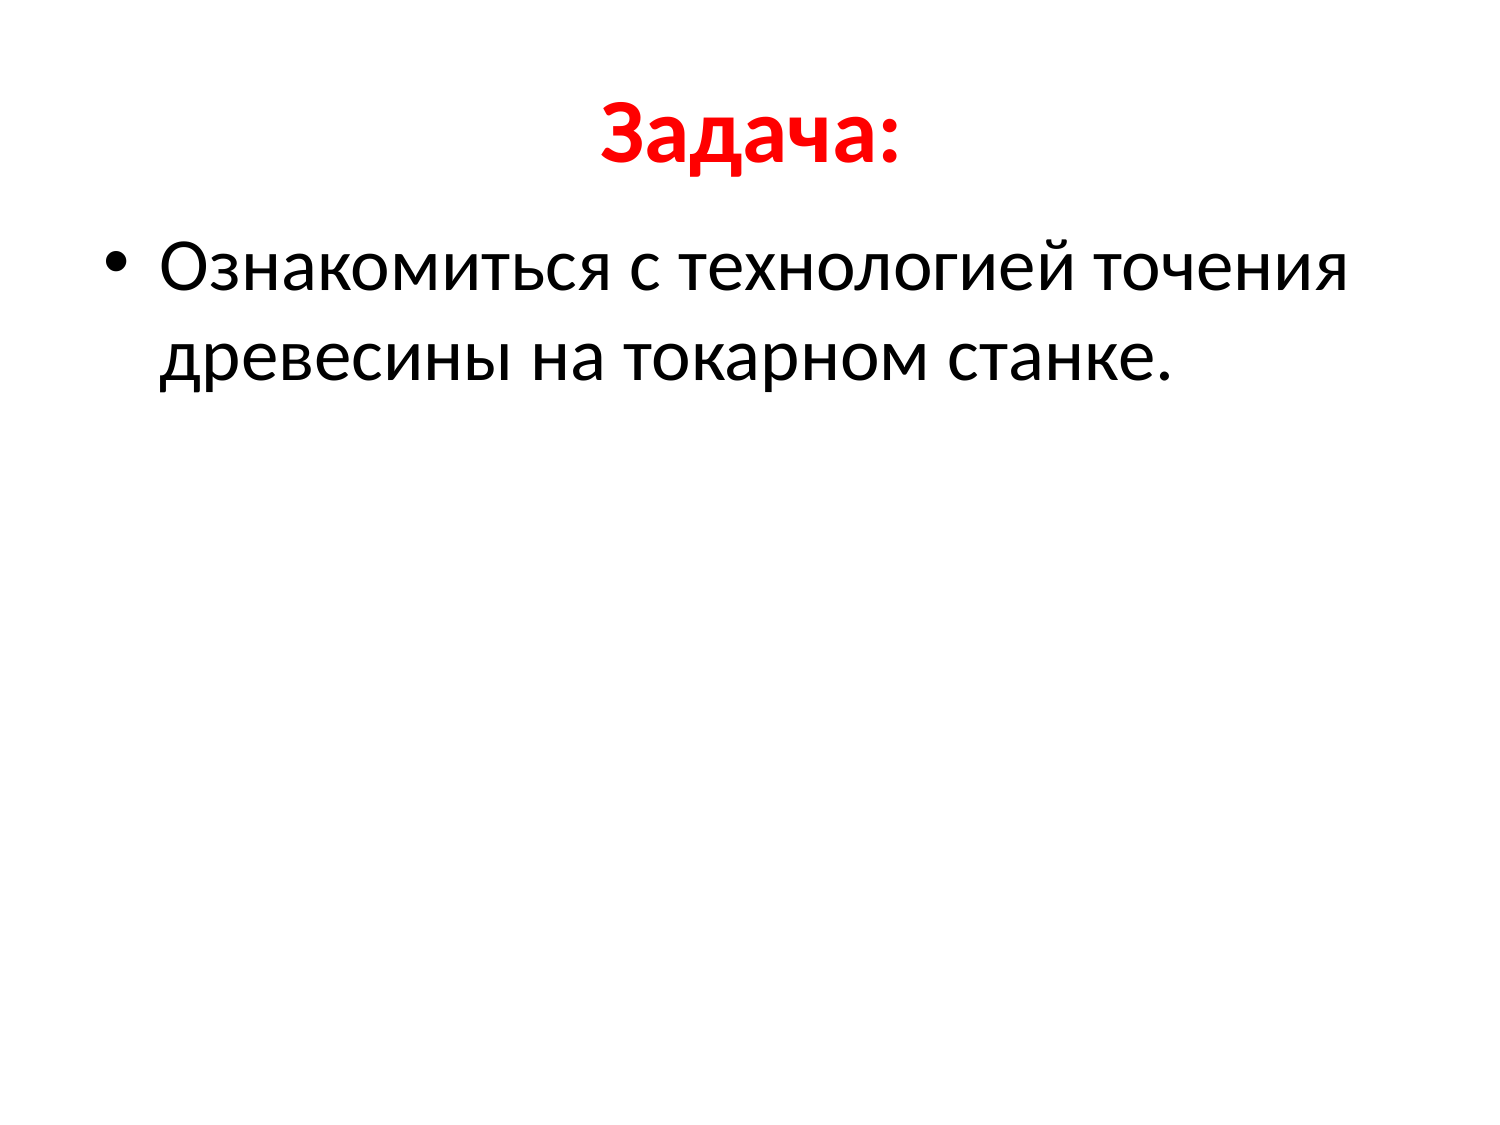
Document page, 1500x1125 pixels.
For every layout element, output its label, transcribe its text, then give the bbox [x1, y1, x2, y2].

title Задача: [76, 42, 1427, 209]
list Ознакомиться с технологией точения древесины на токарном станке. [88, 208, 1439, 951]
